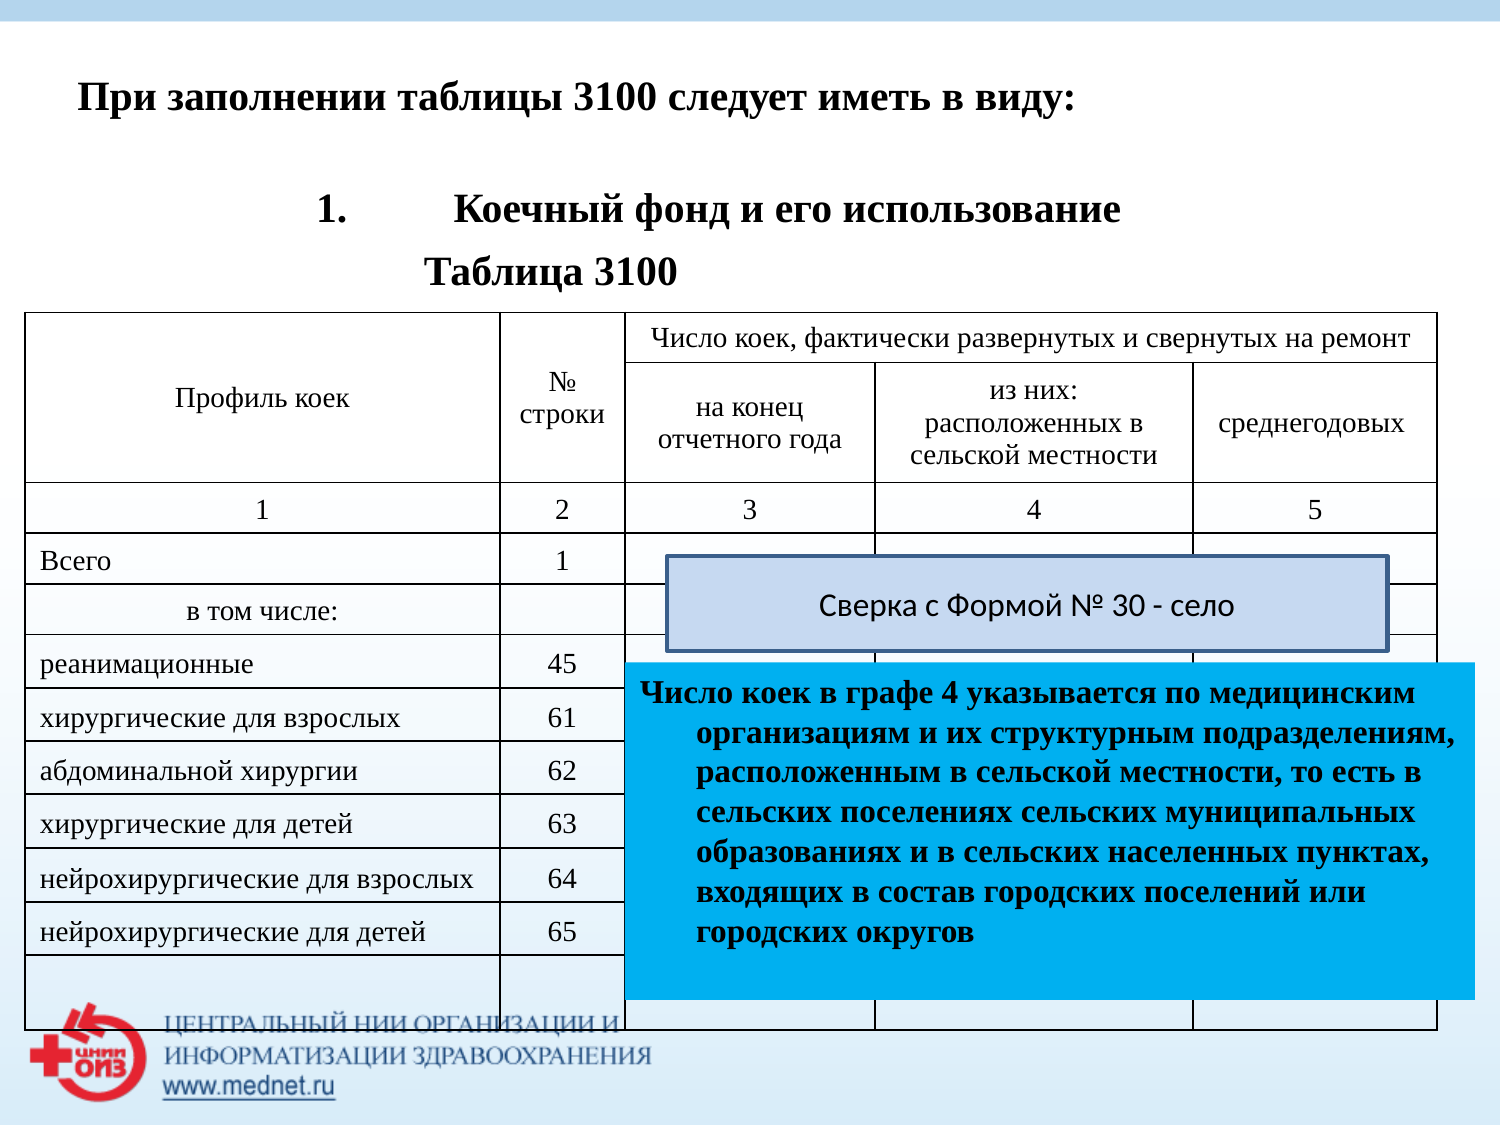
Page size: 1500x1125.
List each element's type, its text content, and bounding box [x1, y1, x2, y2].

table_cell 1 [501, 534, 624, 583]
table_cell [626, 1000, 874, 1029]
table_cell нейрохирургические для детей [26, 903, 499, 954]
table_cell 3 [626, 483, 874, 532]
table_cell 65 [501, 903, 624, 954]
table_cell хирургические для взрослых [26, 689, 499, 740]
table_cell 1 [26, 483, 499, 532]
text_box Число коек в графе 4 указывается по медицинским организациям и их структурным подразделениям, расположенным в сельской местности, то есть в сельских поселениях сельских муниципальных образованиях и в сельских населенных пунктах, входящих в состав городских поселений или городских округов [624, 662, 1475, 1000]
table_cell на конец отчетного года [626, 363, 874, 482]
table_cell [626, 635, 874, 662]
table_cell [26, 956, 499, 1029]
table_cell Всего [26, 534, 499, 583]
table_cell [501, 585, 624, 634]
table_cell 64 [501, 849, 624, 901]
table_cell [1194, 534, 1436, 583]
table_cell в том числе: [26, 585, 499, 634]
table_cell [1194, 635, 1436, 662]
table_cell [501, 956, 624, 1029]
table_header Число коек, фактически развернутых и свернутых на ремонт [626, 313, 1436, 362]
table_cell [626, 534, 874, 583]
table_cell 63 [501, 795, 624, 847]
table_cell 61 [501, 689, 624, 740]
table_cell 45 [501, 635, 624, 687]
table_cell [876, 653, 1192, 662]
table_cell [1194, 1000, 1436, 1029]
table_cell 4 [876, 483, 1192, 532]
table_cell [876, 534, 1192, 554]
table_cell абдоминальной хирургии [26, 742, 499, 793]
text_box Коечный фонд и его использование [199, 174, 1238, 238]
table_cell 2 [501, 483, 624, 532]
table_cell 62 [501, 742, 624, 793]
table_cell [1390, 585, 1436, 634]
table_cell хирургические для детей [26, 795, 499, 847]
text_box Сверка с Формой № 30 - село [665, 554, 1390, 653]
table_header Профиль коек [26, 313, 499, 482]
text_box При заполнении таблицы 3100 следует иметь в виду: [62, 62, 1388, 125]
table_cell реанимационные [26, 635, 499, 687]
title Таблица 3100 [37, 237, 1075, 300]
table_cell нейрохирургические для взрослых [26, 849, 499, 901]
table_cell среднегодовых [1194, 363, 1436, 482]
table_cell [876, 1000, 1192, 1029]
table_cell [626, 585, 665, 634]
picture [0, 0, 1500, 1125]
table_header № строки [501, 313, 624, 482]
table_cell 5 [1194, 483, 1436, 532]
table_cell из них: расположенных в сельской местности [876, 363, 1192, 482]
